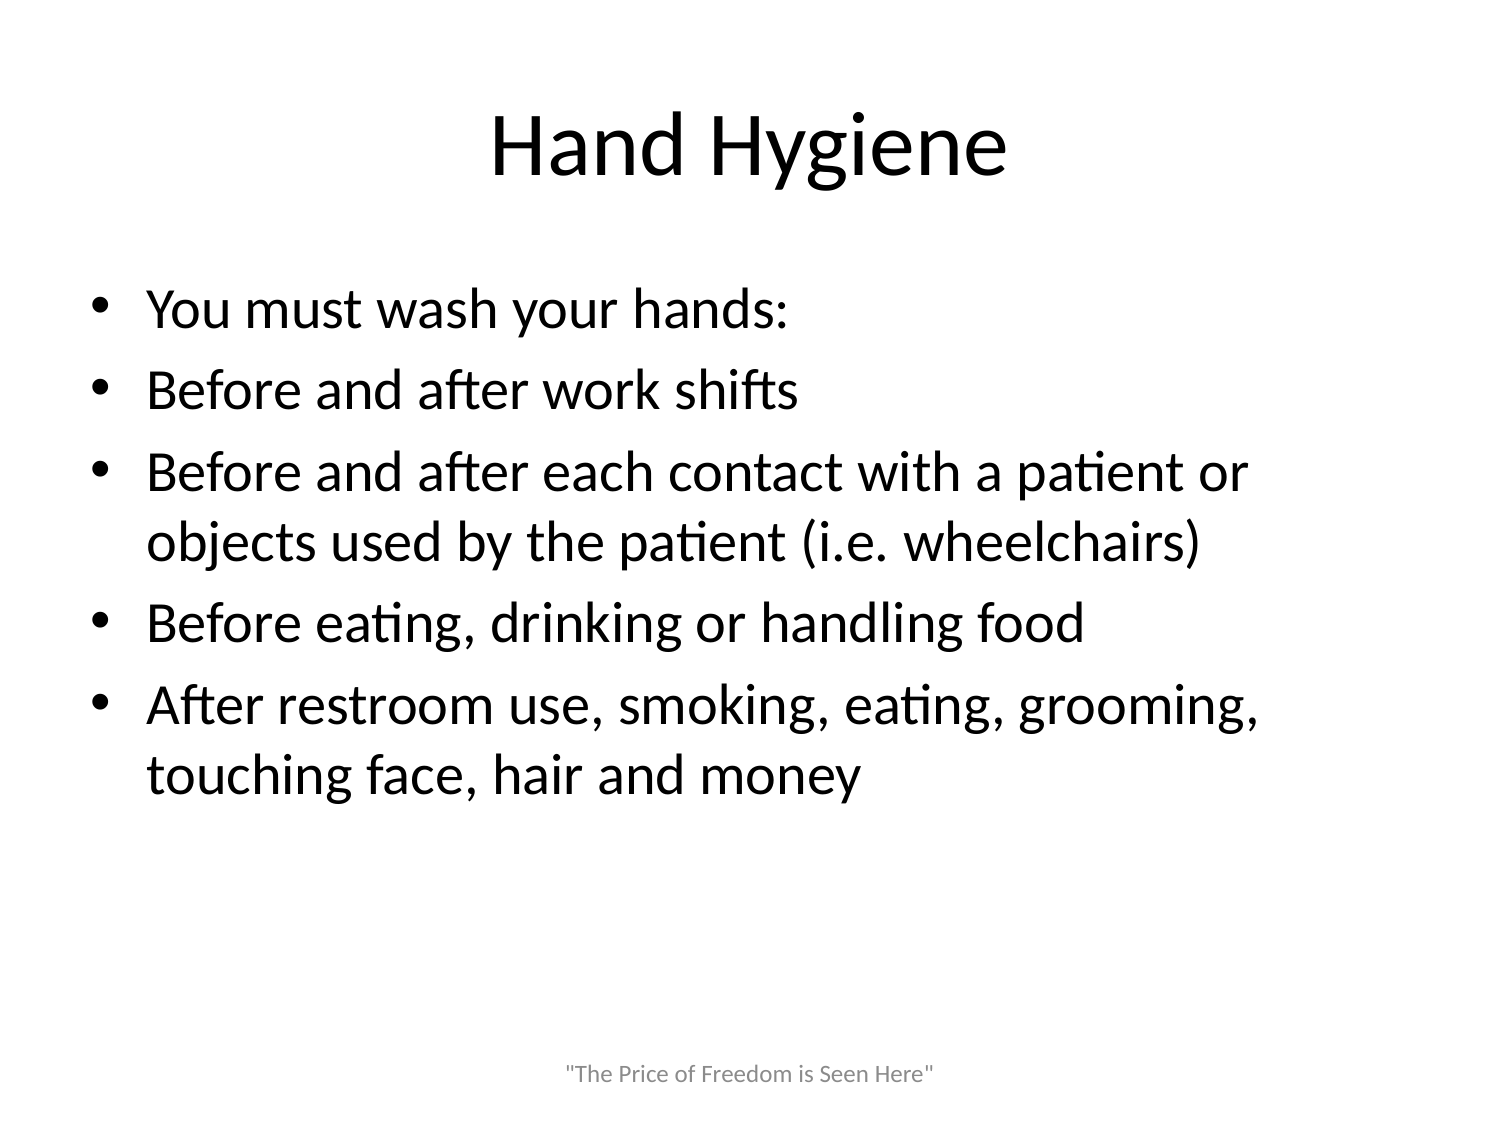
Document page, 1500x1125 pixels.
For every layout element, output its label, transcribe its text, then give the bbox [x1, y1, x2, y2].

list You must wash your hands: Before and after work shifts Before and after each contact with a patient or objects used by the patient (i.e. wheelchairs) Before eating, drinking or handling food After restroom use, smoking, eating, grooming, touching face, hair and money [75, 262, 1425, 1005]
title Hand Hygiene [75, 45, 1425, 233]
footer "The Price of Freedom is Seen Here" [512, 1042, 988, 1103]
